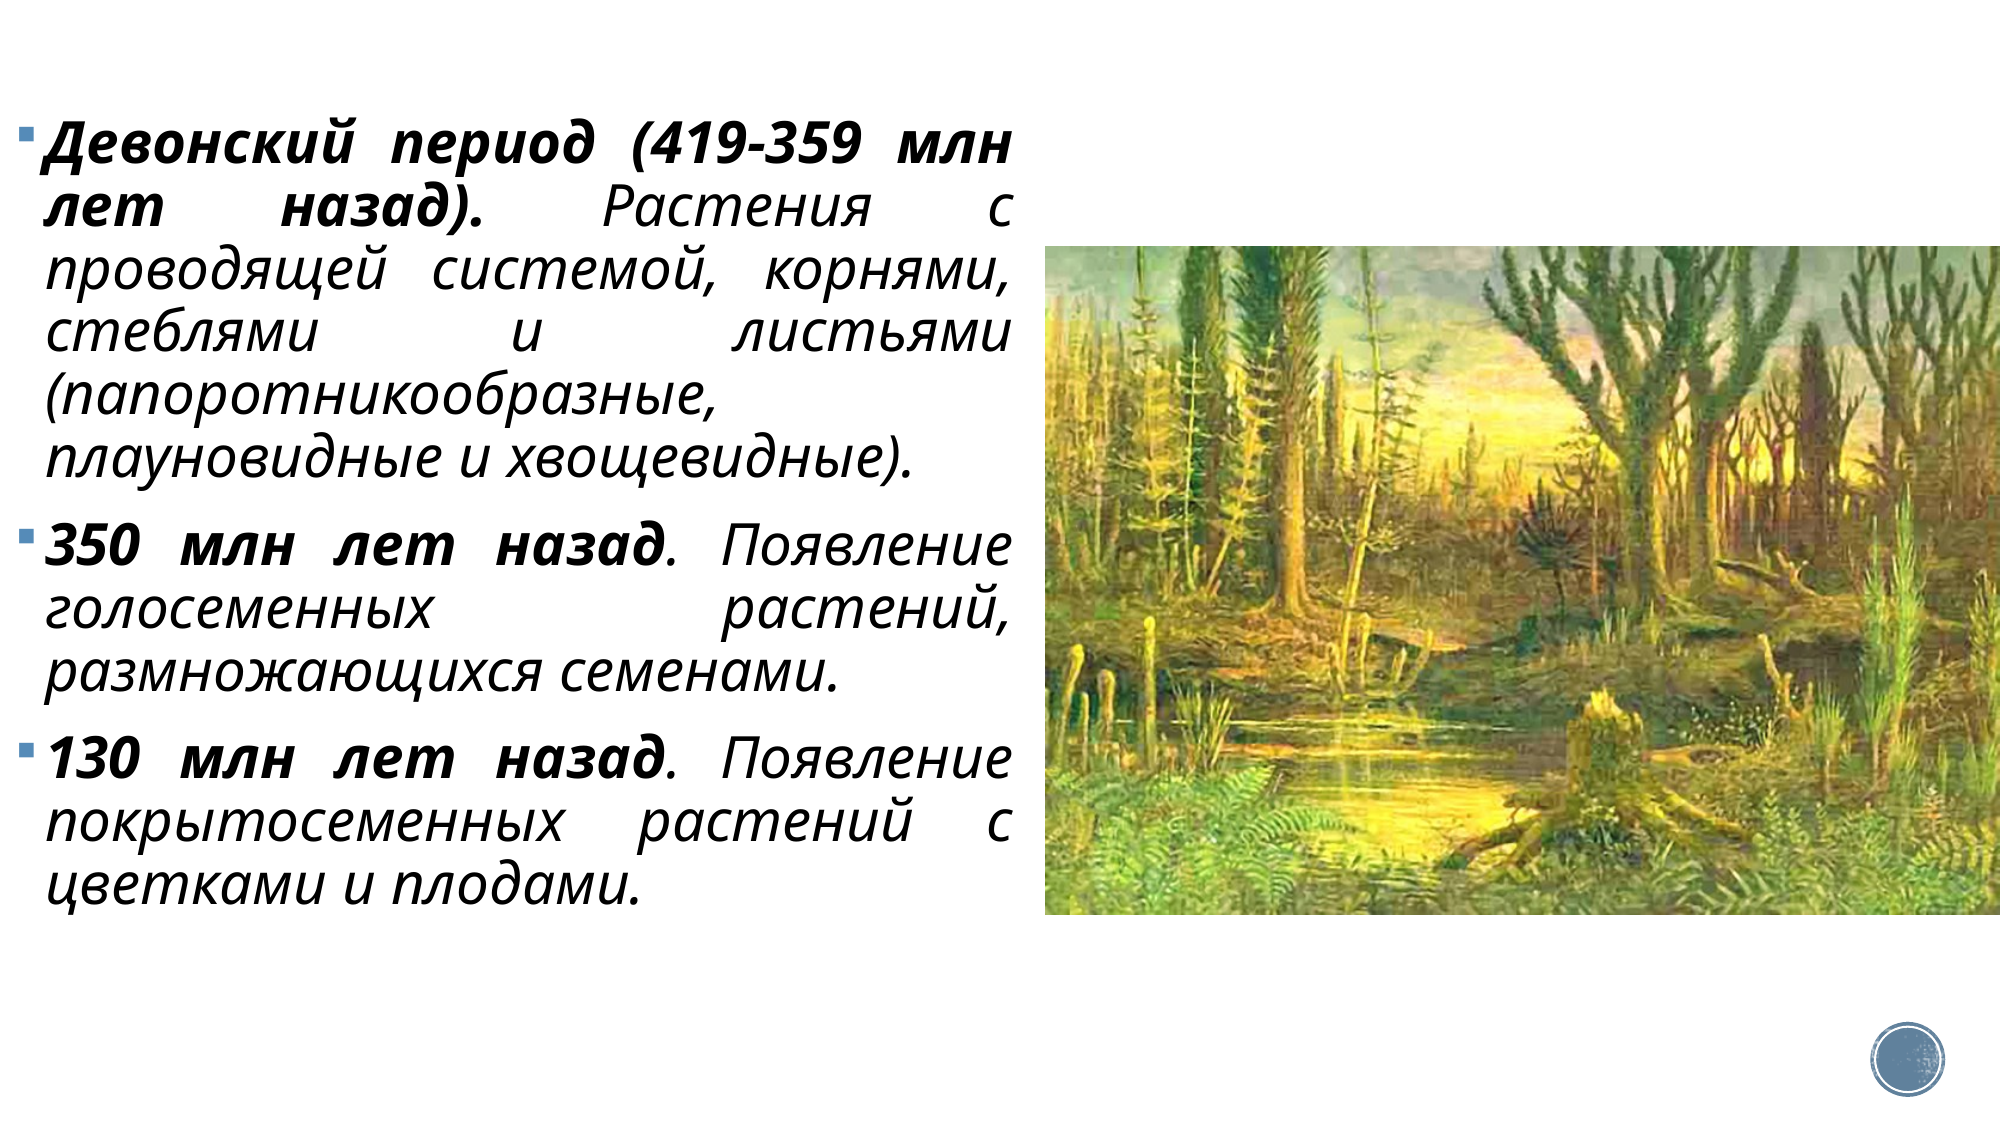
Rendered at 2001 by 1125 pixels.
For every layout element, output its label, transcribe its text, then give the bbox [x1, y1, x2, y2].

picture [1045, 246, 2000, 915]
list Девонский период (419-359 млн лет назад). Растения с проводящей системой, корнями, стеблями и листьями (папоротникообразные, плауновидные и хвощевидные). 350 млн лет назад. Появление голосеменных растений, размножающихся семенами. 130 млн лет назад. Появление покрытосеменных растений с цветками и плодами. [0, 105, 1029, 1023]
